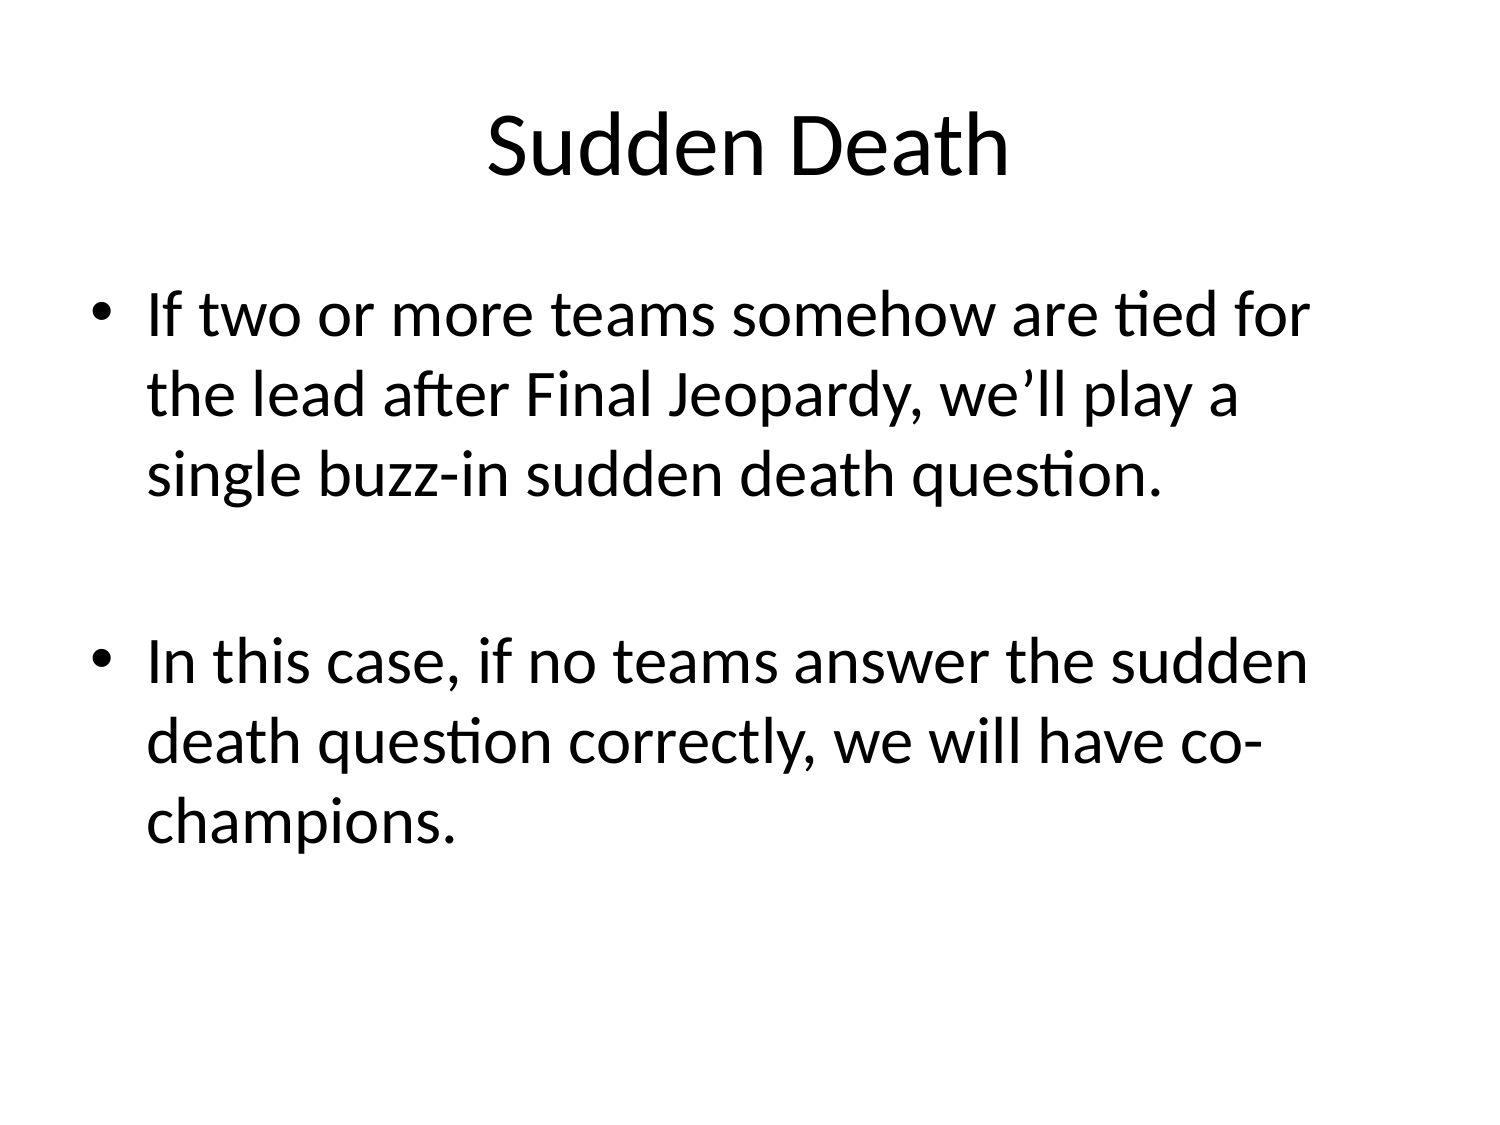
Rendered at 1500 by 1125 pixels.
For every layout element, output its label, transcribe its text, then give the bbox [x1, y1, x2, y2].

title Sudden Death [75, 45, 1425, 233]
list If two or more teams somehow are tied for the lead after Final Jeopardy, we’ll play a single buzz-in sudden death question. In this case, if no teams answer the sudden death question correctly, we will have co-champions. [75, 262, 1425, 1005]
